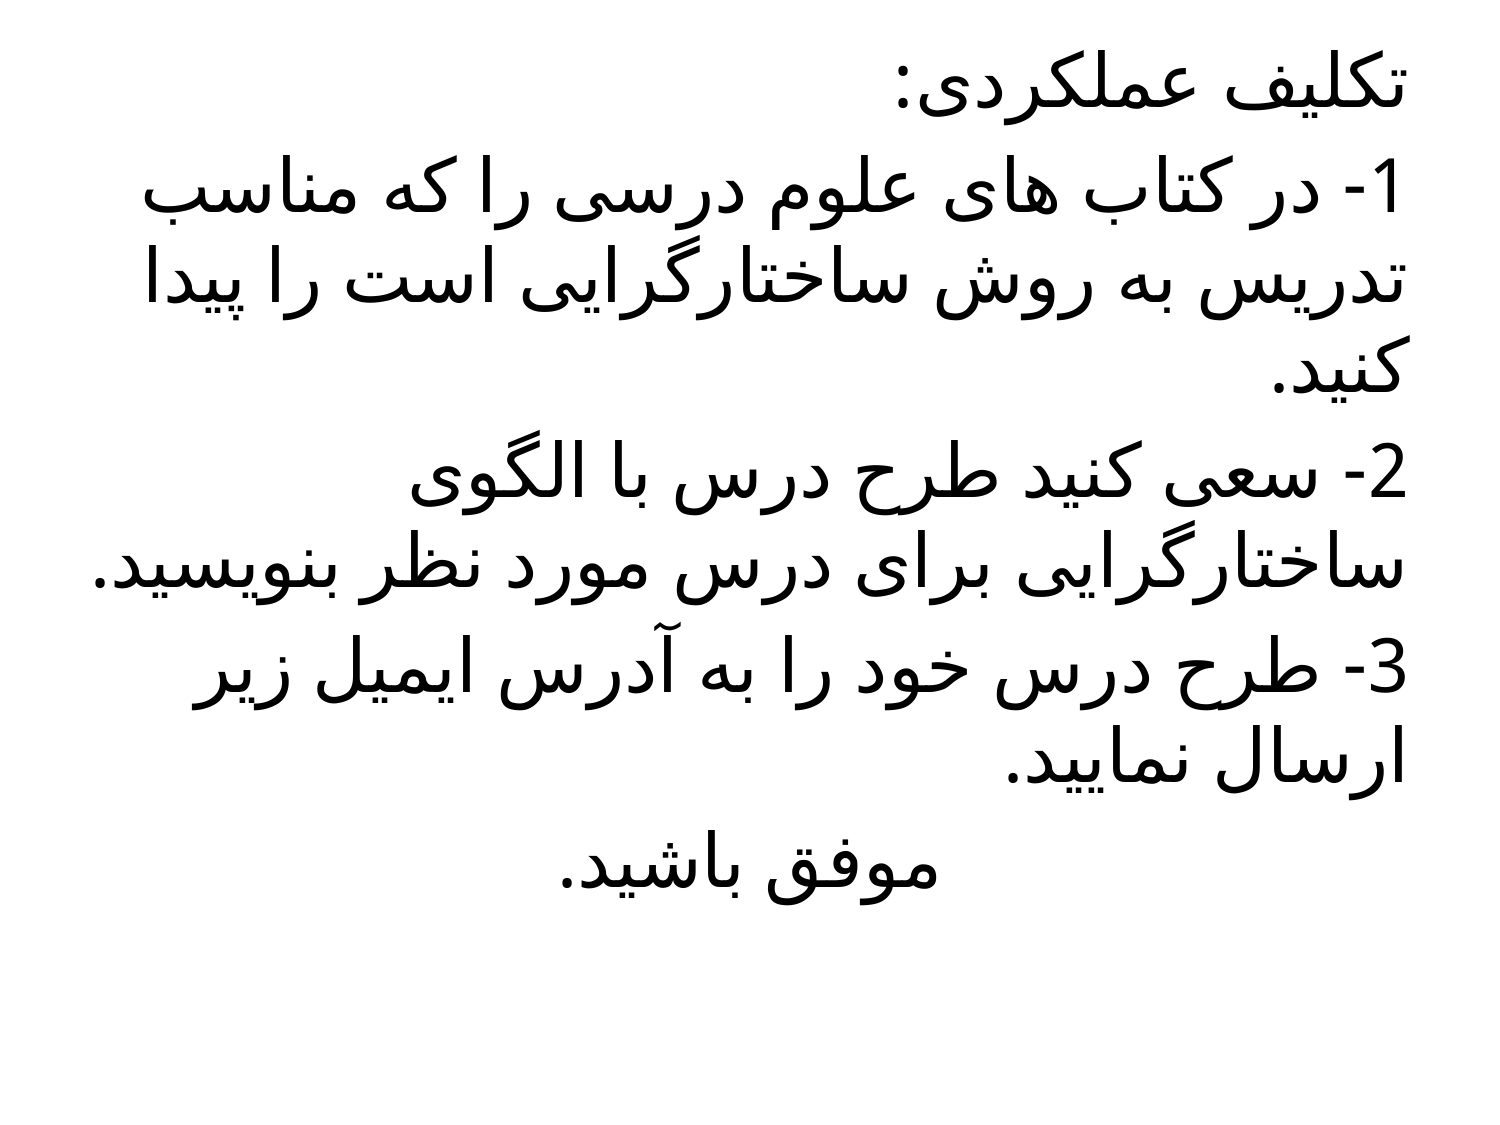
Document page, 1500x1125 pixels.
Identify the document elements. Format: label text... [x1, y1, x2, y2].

list تکلیف عملکردی: 1- در کتاب های علوم درسی را که مناسب تدریس به روش ساختارگرایی است را پیدا کنید. 2- سعی کنید طرح درس با الگوی ساختارگرایی برای درس مورد نظر بنویسید. 3- طرح درس خود را به آدرس ایمیل زیر ارسال نمایید. موفق باشید. [75, 24, 1425, 1125]
